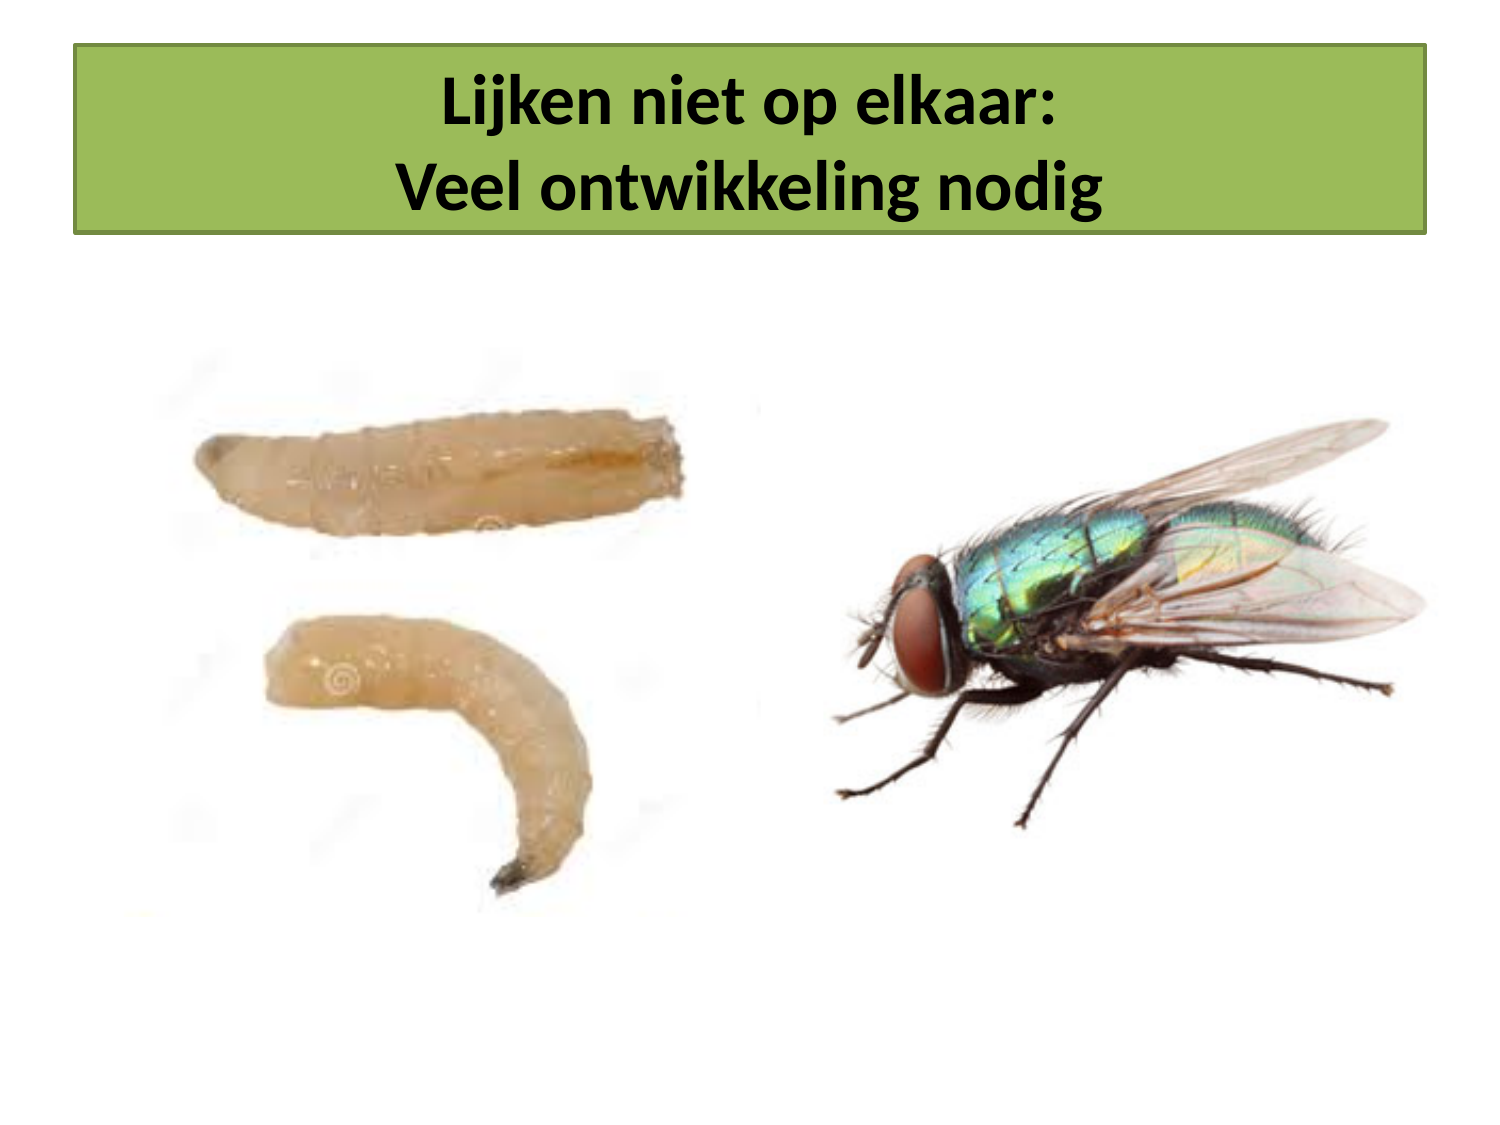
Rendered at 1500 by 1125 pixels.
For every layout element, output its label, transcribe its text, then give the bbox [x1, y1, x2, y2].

picture [773, 361, 1454, 895]
title Lijken niet op elkaar: Veel ontwikkeling nodig [73, 43, 1427, 235]
picture [123, 302, 761, 918]
